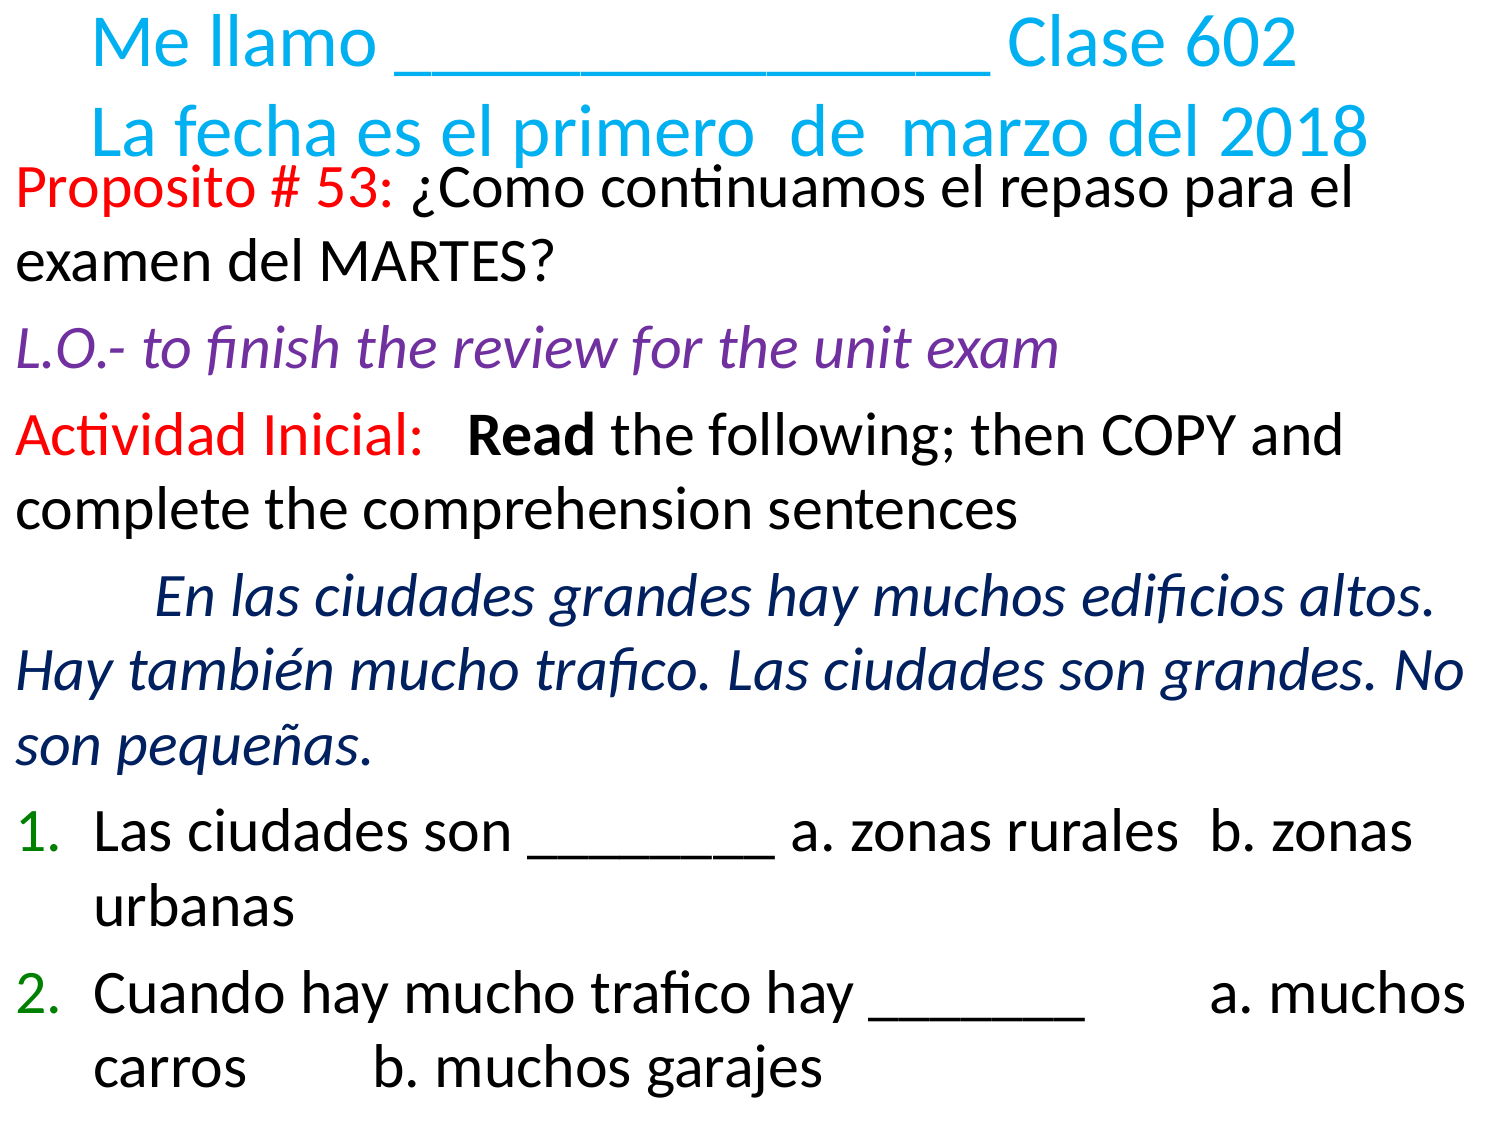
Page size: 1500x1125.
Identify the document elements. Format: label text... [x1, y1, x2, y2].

title Me llamo ________________ Clase 602 La fecha es el primero de marzo del 2018 [75, 0, 1425, 137]
list Proposito # 53: ¿Como continuamos el repaso para el examen del MARTES? L.O.- to finish the review for the unit exam Actividad Inicial: Read the following; then COPY and complete the comprehension sentences En las ciudades grandes hay muchos edificios altos. Hay también mucho trafico. Las ciudades son grandes. No son pequeñas. Las ciudades son ________ a. zonas rurales b. zonas urbanas Cuando hay mucho trafico hay _______ a. muchos carros b. muchos garajes [0, 137, 1500, 1125]
